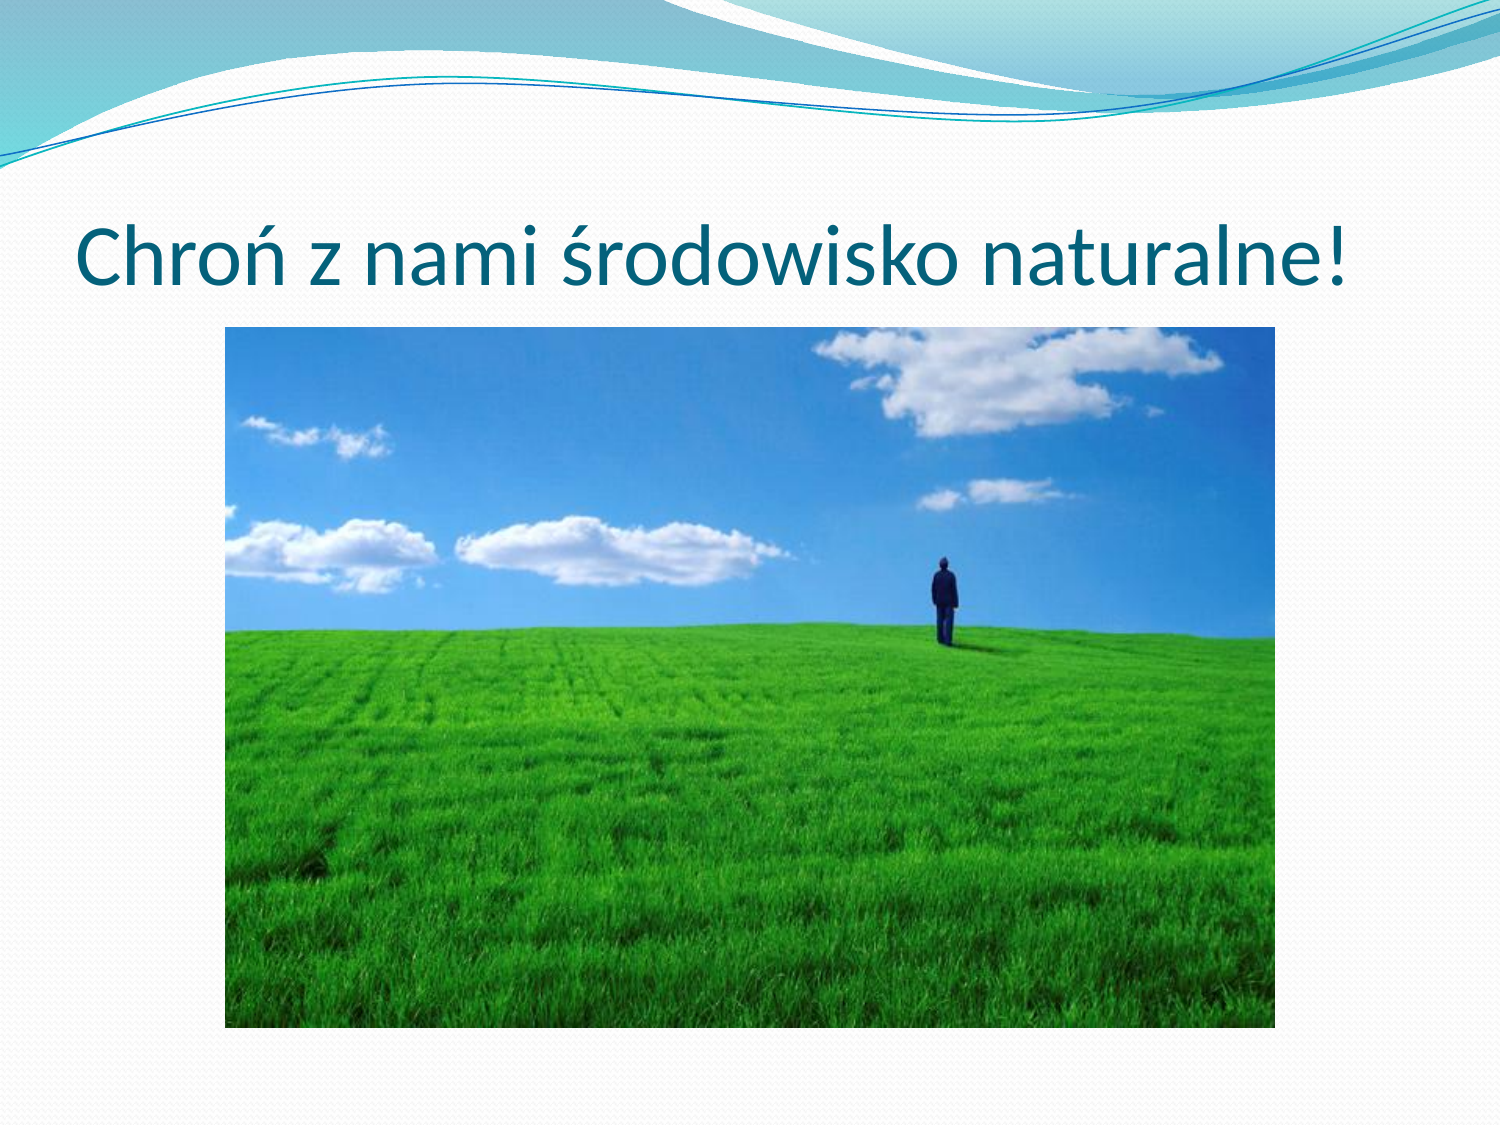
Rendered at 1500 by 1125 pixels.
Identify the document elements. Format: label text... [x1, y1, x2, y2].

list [225, 327, 1275, 1028]
title Chroń z nami środowisko naturalne! [75, 115, 1425, 303]
